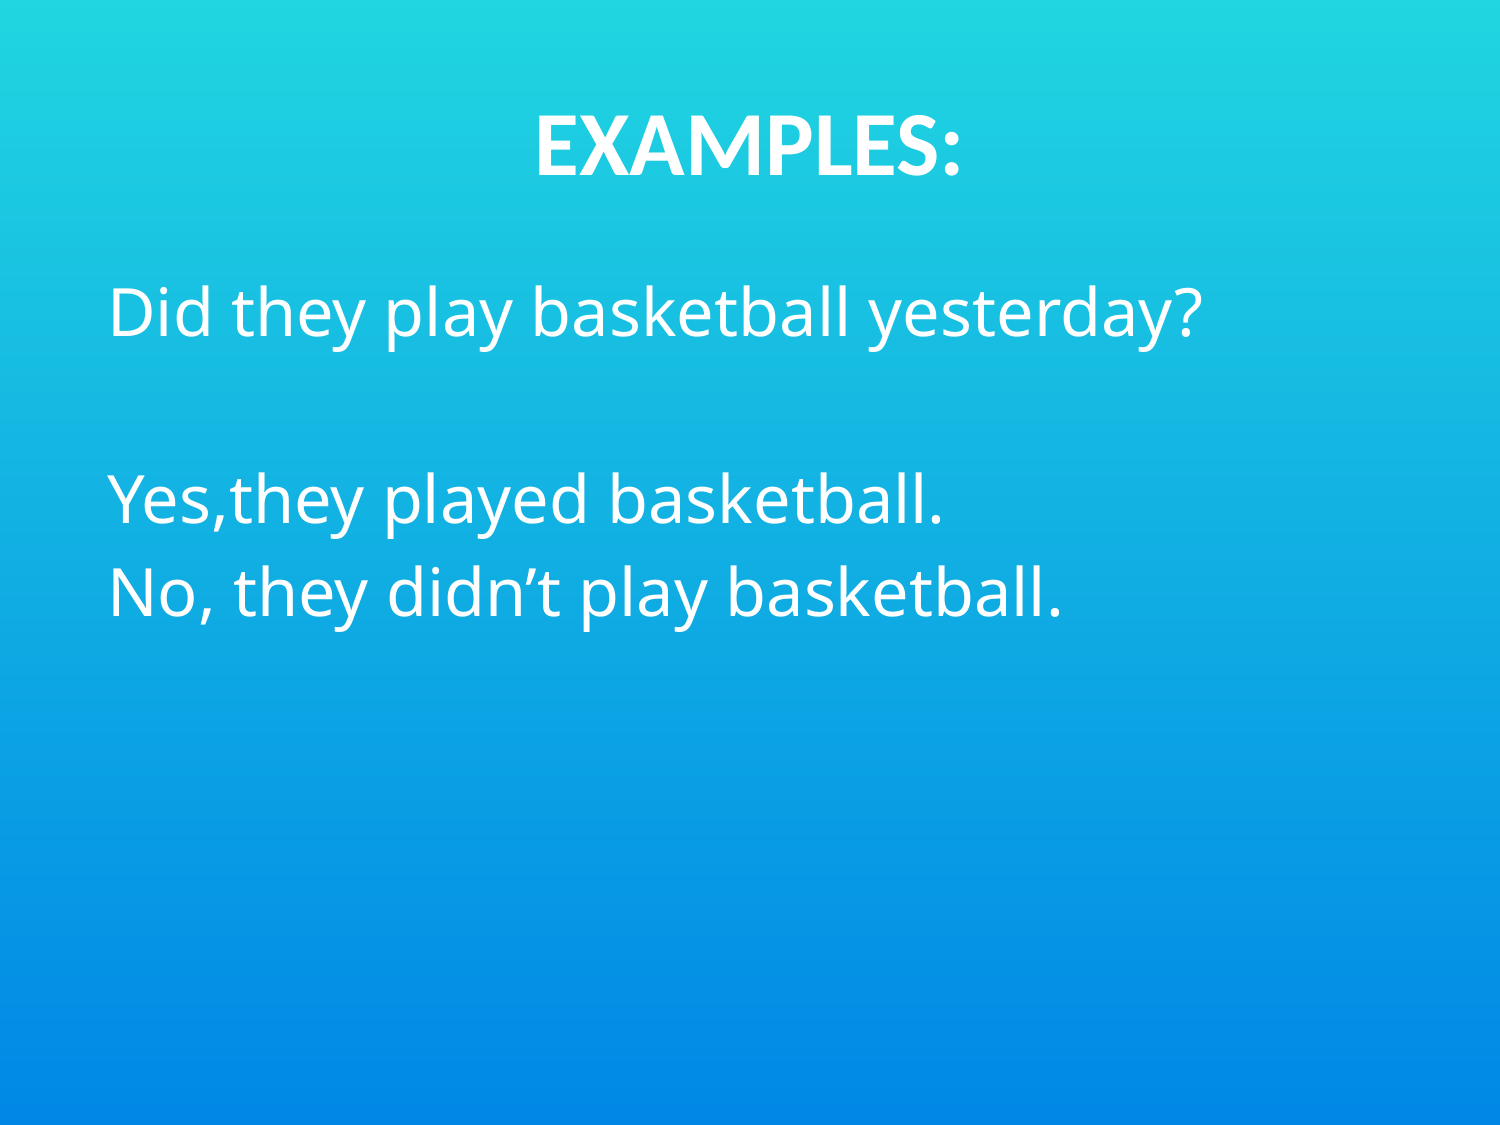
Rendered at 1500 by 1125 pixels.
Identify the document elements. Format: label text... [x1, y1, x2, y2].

title EXAMPLES: [75, 45, 1425, 233]
list Did they play basketball yesterday? Yes,they played basketball. No, they didn’t play basketball. [75, 262, 1425, 1005]
